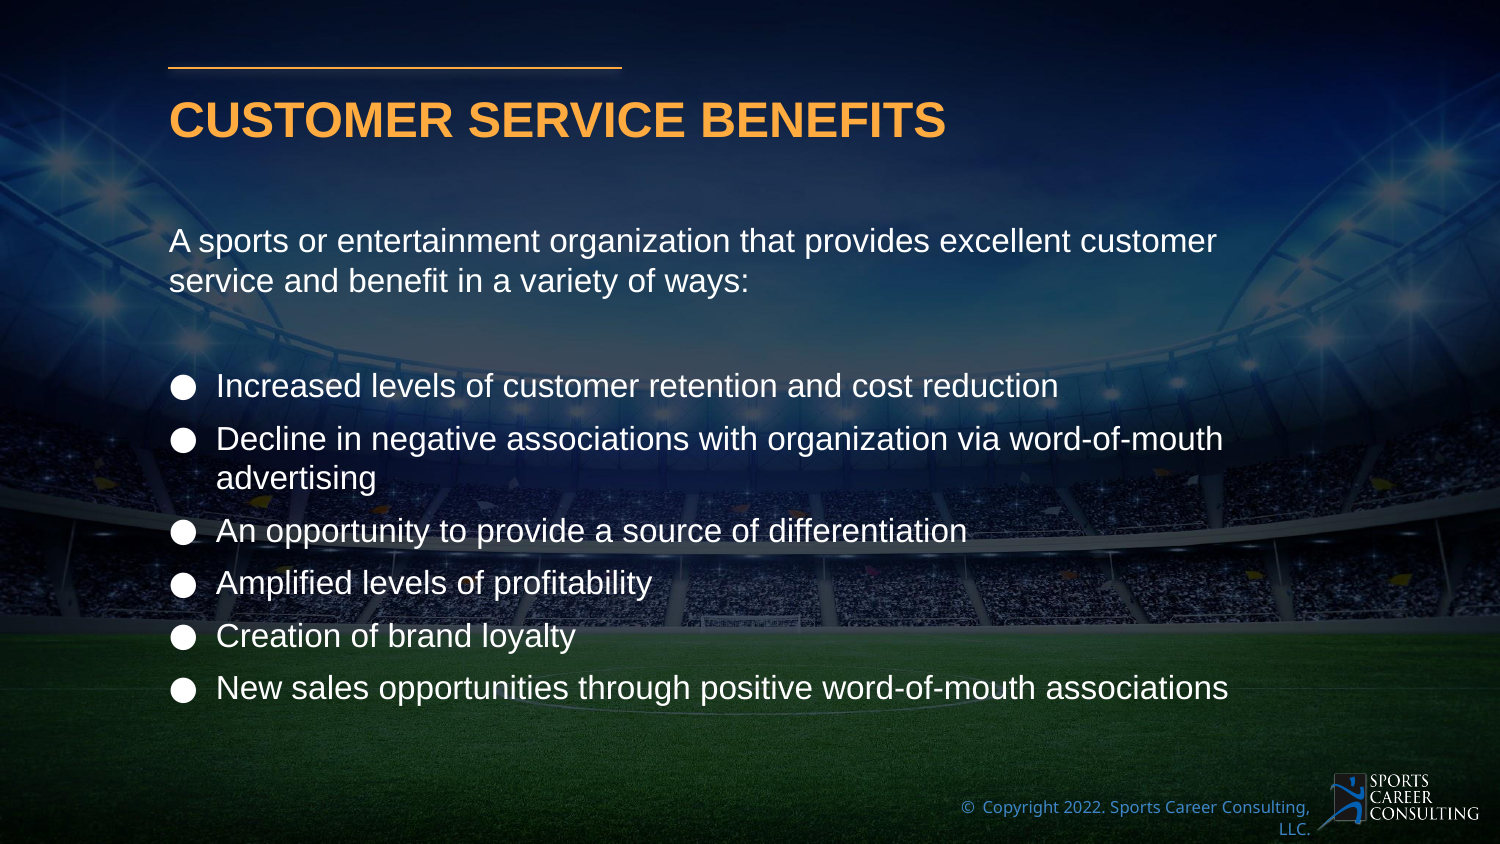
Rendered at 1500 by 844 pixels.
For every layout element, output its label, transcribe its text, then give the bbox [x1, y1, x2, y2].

picture [0, 0, 1500, 844]
text_box © Copyright 2022. Sports Career Consulting, LLC. [914, 769, 1326, 844]
list A sports or entertainment organization that provides excellent customer service and benefit in a variety of ways: Increased levels of customer retention and cost reduction Decline in negative associations with organization via word-of-mouth advertising An opportunity to provide a source of differentiation Amplified levels of profitability Creation of brand loyalty New sales opportunities through positive word-of-mouth associations [153, 204, 1331, 703]
title CUSTOMER SERVICE BENEFITS [153, 72, 1252, 204]
